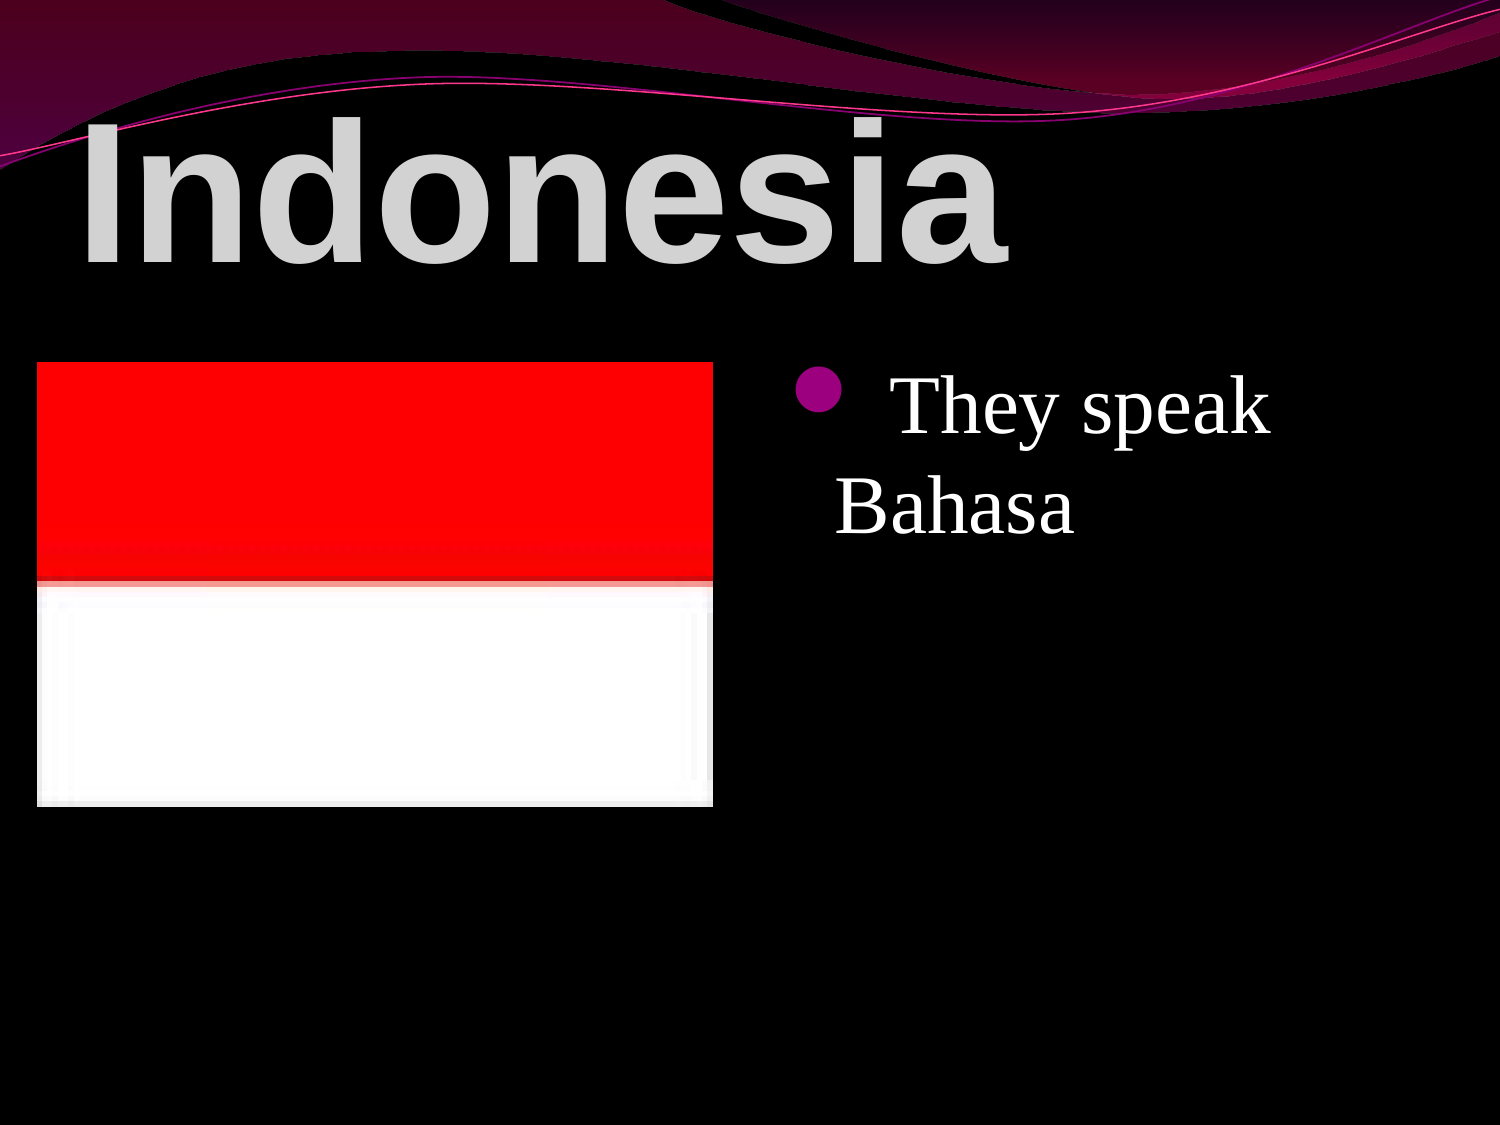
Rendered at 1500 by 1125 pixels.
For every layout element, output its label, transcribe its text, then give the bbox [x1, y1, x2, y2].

title Indonesia [75, 115, 1425, 303]
list They speak Bahasa [774, 350, 1438, 999]
picture [37, 362, 713, 807]
